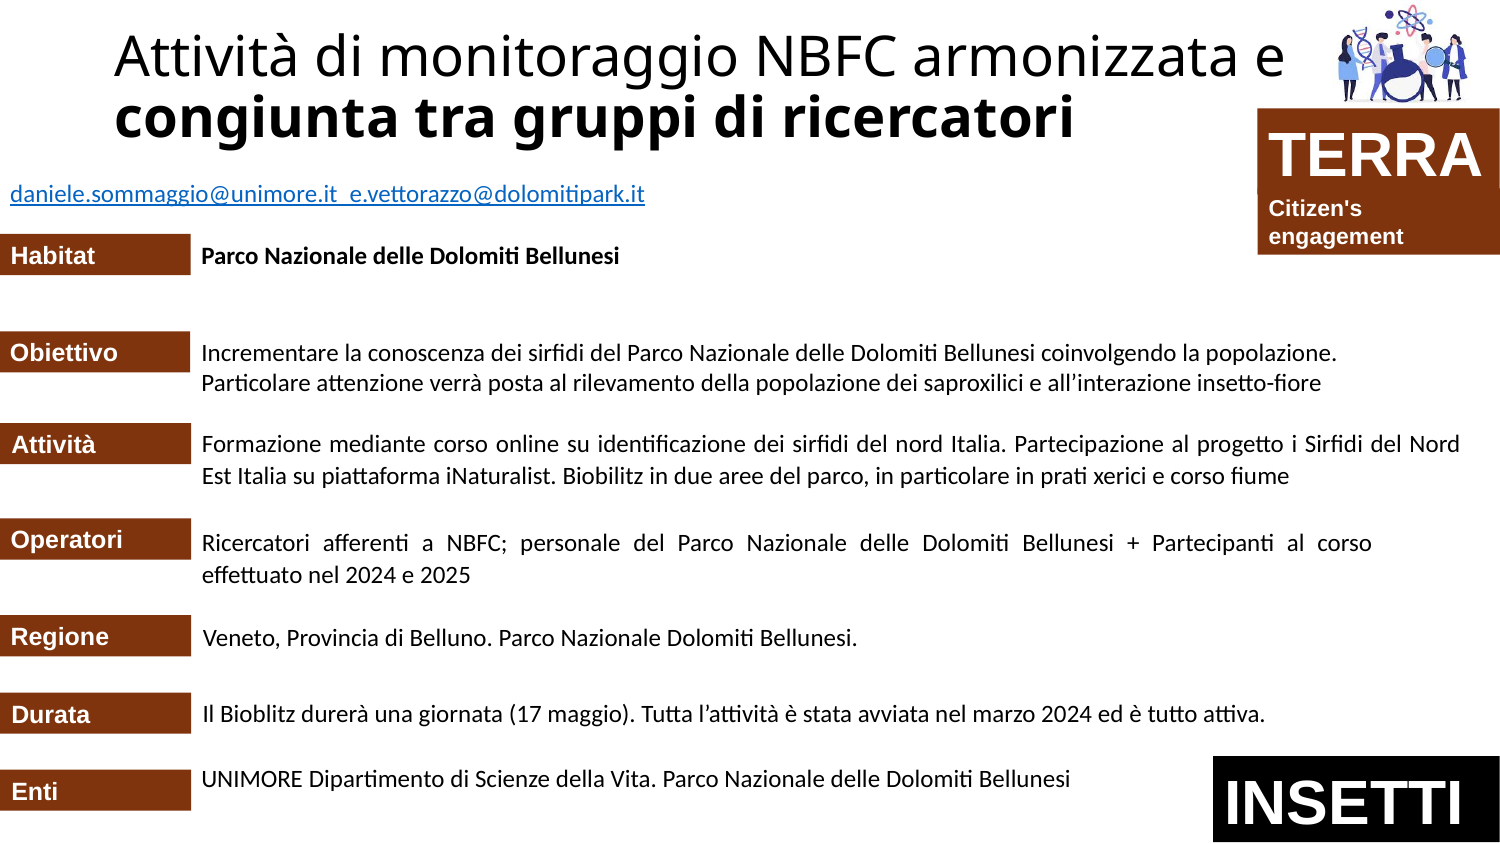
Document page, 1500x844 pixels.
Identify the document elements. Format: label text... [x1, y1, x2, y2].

text_box Ricercatori afferenti a NBFC; personale del Parco Nazionale delle Dolomiti Bellunesi + Partecipanti al corso effettuato nel 2024 e 2025 [190, 518, 1386, 594]
text_box INSETTI [1213, 756, 1500, 843]
text_box Citizen's engagement [1257, 188, 1500, 255]
text_box Il Bioblitz durerà una giornata (17 maggio). Tutta l’attività è stata avviata nel marzo 2024 ed è tutto attiva. [191, 692, 1475, 734]
text_box TERRA [1257, 108, 1500, 188]
text_box Regione [0, 615, 191, 657]
picture [1322, 0, 1485, 117]
text_box Formazione mediante corso online su identificazione dei sirfidi del nord Italia. Partecipazione al progetto i Sirfidi del Nord Est Italia su piattaforma iNaturalist. Biobilitz in due aree del parco, in particolare in prati xerici e corso fiume [190, 420, 1475, 496]
text_box Obiettivo [0, 331, 190, 373]
text_box Parco Nazionale delle Dolomiti Bellunesi [191, 233, 1443, 275]
text_box Veneto, Provincia di Belluno. Parco Nazionale Dolomiti Bellunesi. [191, 615, 1466, 658]
text_box Operatori [0, 518, 190, 560]
text_box Habitat [0, 233, 191, 276]
text_box Attività [0, 423, 190, 465]
text_box Attività di monitoraggio NBFC armonizzata e congiunta tra gruppi di ricercatori [103, 7, 1307, 171]
text_box UNIMORE Dipartimento di Scienze della Vita. Parco Nazionale delle Dolomiti Bellunesi [190, 756, 1191, 798]
text_box daniele.sommaggio@unimore.it e.vettorazzo@dolomitipark.it [0, 169, 1061, 213]
text_box Durata [0, 692, 191, 734]
text_box Incrementare la conoscenza dei sirfidi del Parco Nazionale delle Dolomiti Bellunesi coinvolgendo la popolazione. Particolare attenzione verrà posta al rilevamento della popolazione dei saproxilici e all’interazione insetto-fiore [190, 331, 1443, 403]
text_box Enti [0, 769, 192, 811]
